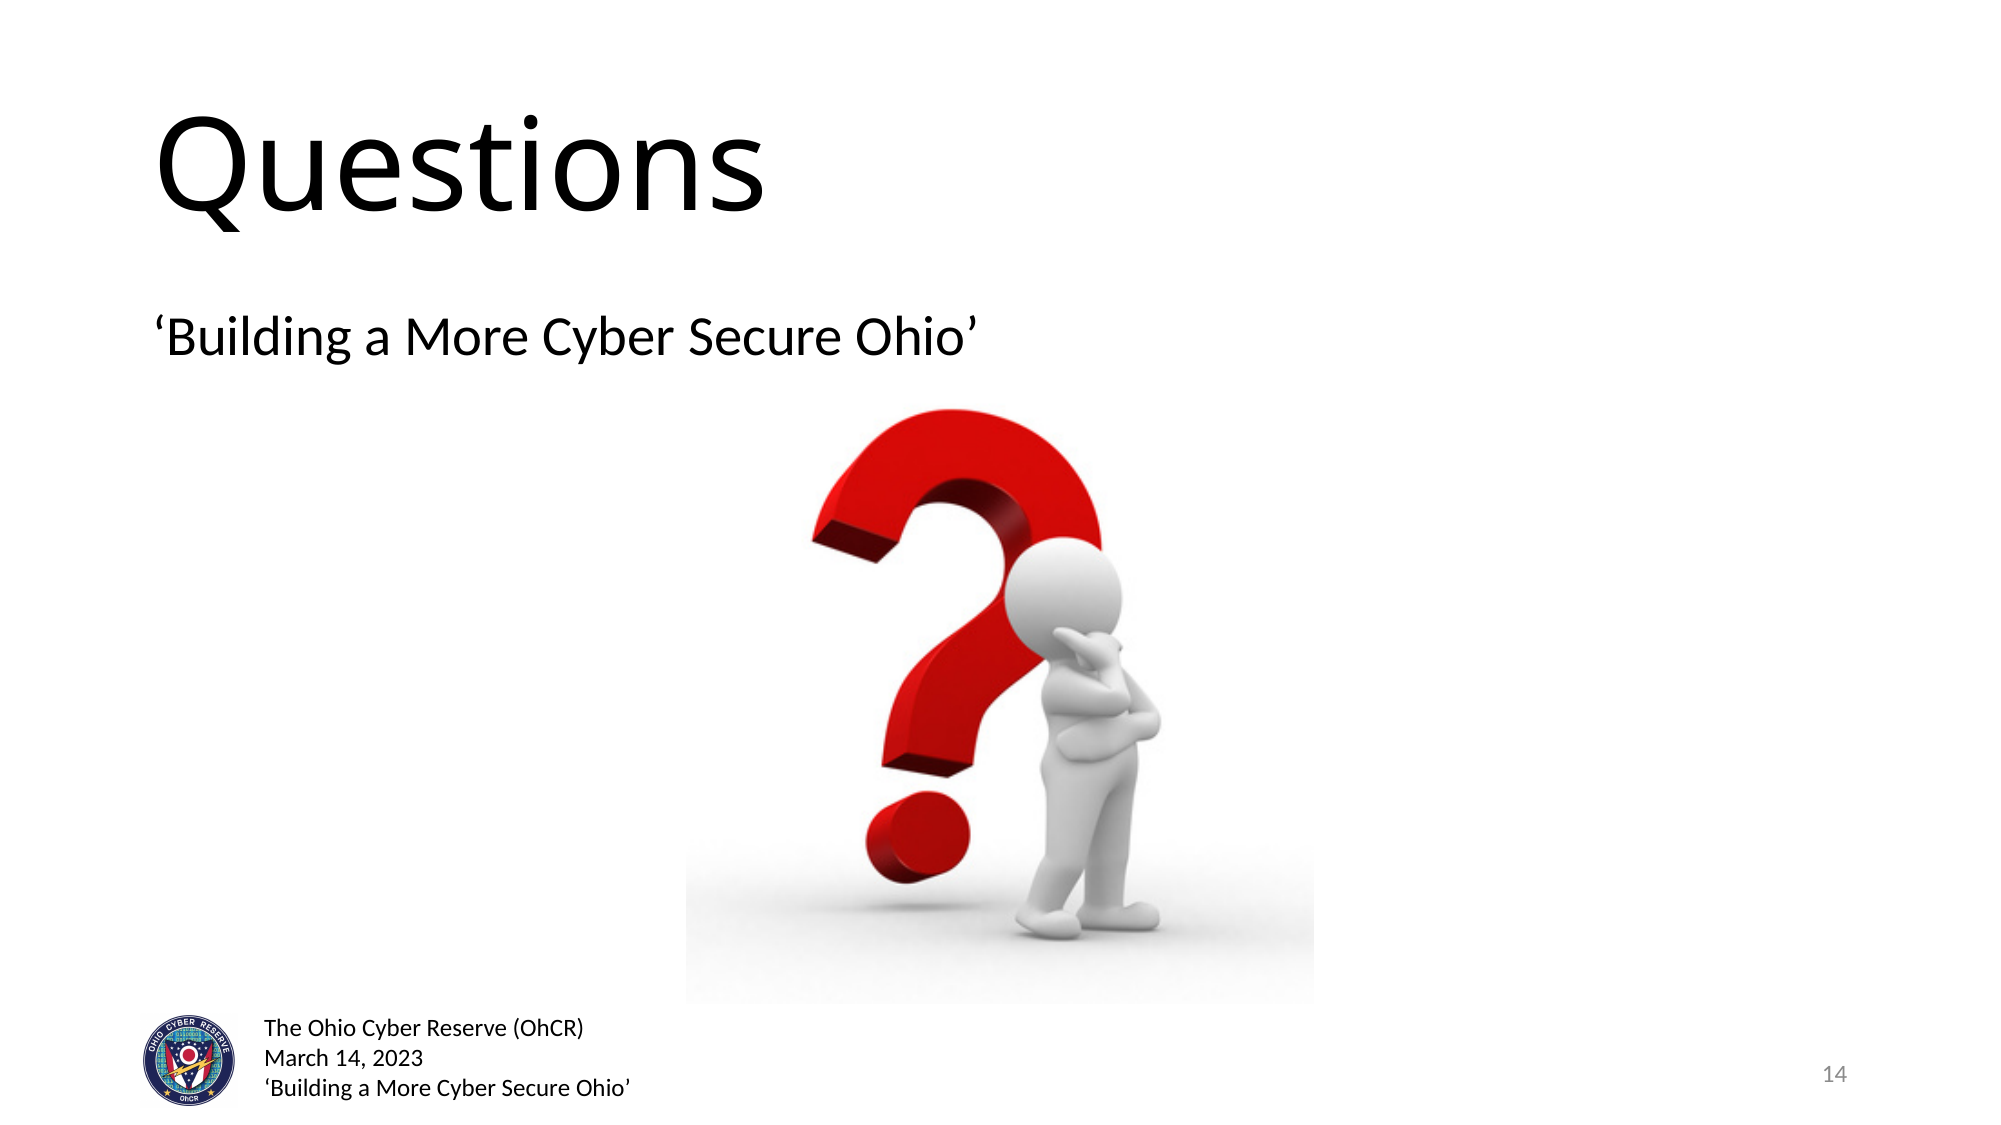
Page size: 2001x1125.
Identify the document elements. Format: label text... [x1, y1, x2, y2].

list ‘Building a More Cyber Secure Ohio’ [137, 299, 1863, 376]
slide_number 14 [1412, 1042, 1863, 1103]
title Questions [137, 59, 1863, 278]
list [686, 375, 1314, 1004]
text_box The Ohio Cyber Reserve (OhCR) March 14, 2023 ‘Building a More Cyber Secure Ohio’ [249, 1004, 647, 1109]
picture [140, 1013, 238, 1108]
